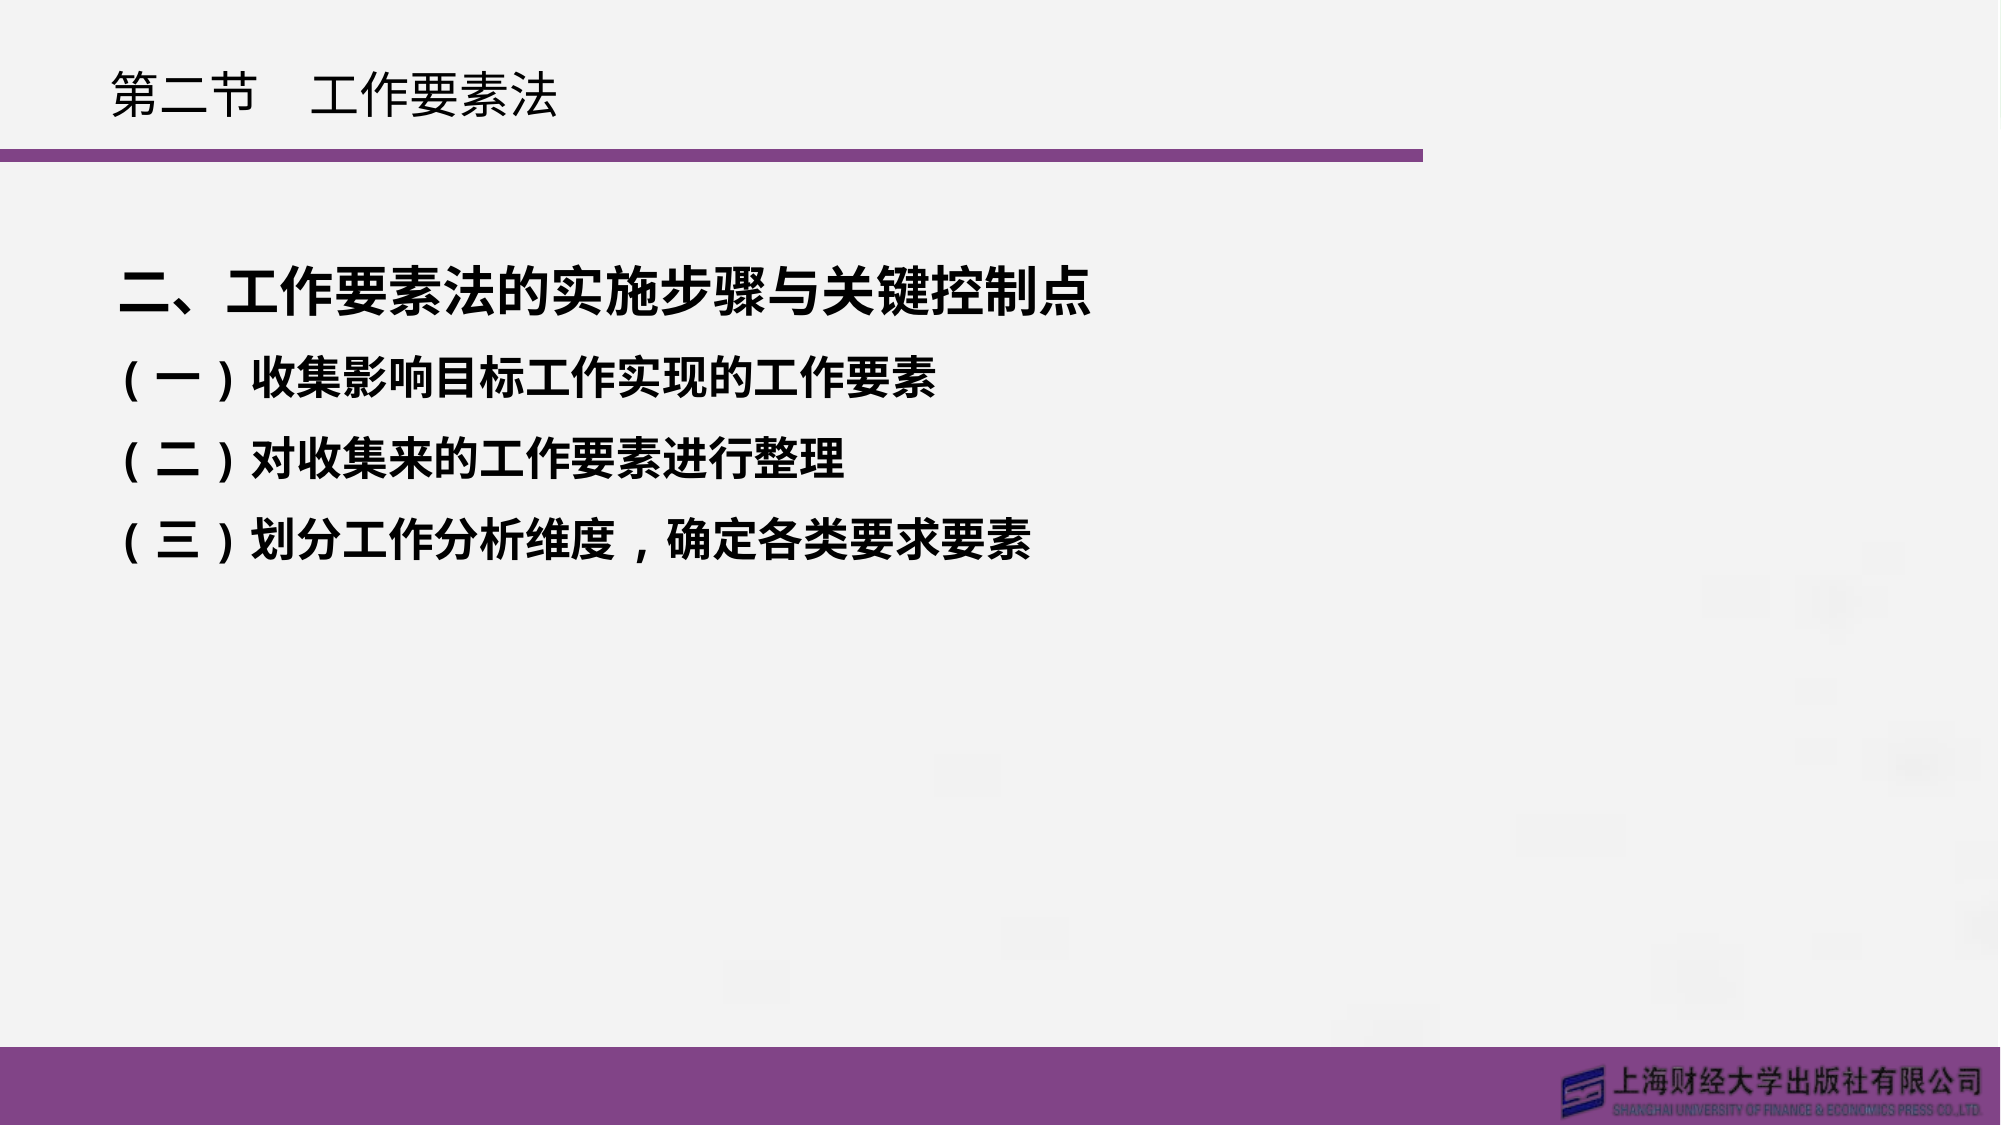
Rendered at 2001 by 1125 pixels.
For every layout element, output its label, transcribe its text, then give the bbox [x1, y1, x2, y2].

title 第二节 工作要素法 [94, 42, 1451, 146]
list 二、工作要素法的实施步骤与关键控制点 (一)收集影响目标工作实现的工作要素 (二)对收集来的工作要素进行整理 (三)划分工作分析维度,确定各类要求要素 [102, 233, 1898, 1032]
picture [0, 0, 2001, 1125]
